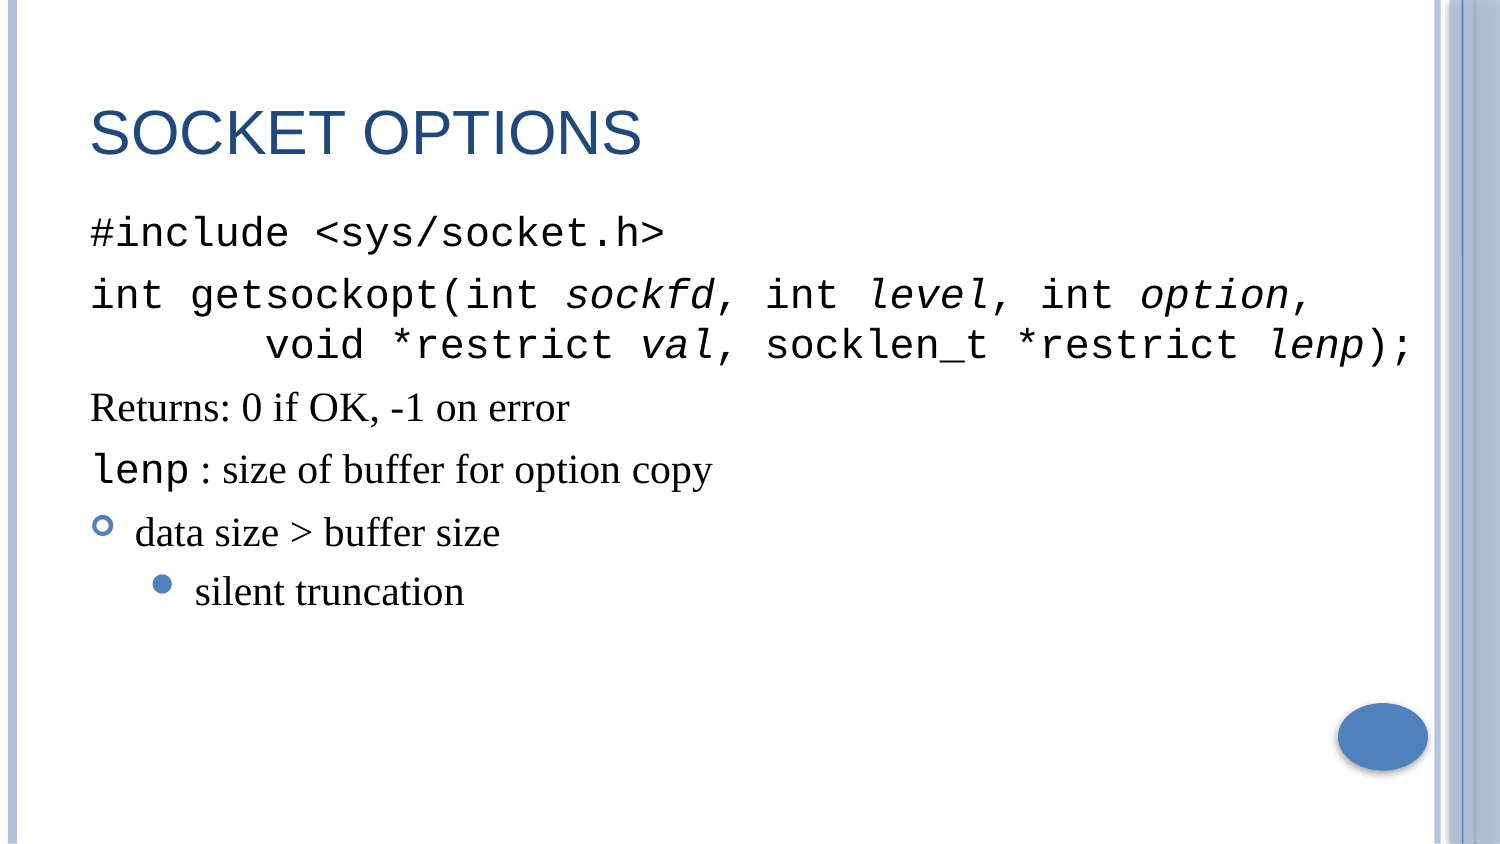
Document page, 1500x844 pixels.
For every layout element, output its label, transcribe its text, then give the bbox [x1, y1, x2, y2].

title Socket Options [75, 33, 1300, 175]
list #include <sys/socket.h> int getsockopt(int sockfd, int level, int option, void *restrict val, socklen_t *restrict lenp); Returns: 0 if OK, -1 on error lenp : size of buffer for option copy data size > buffer size silent truncation [75, 196, 1438, 797]
